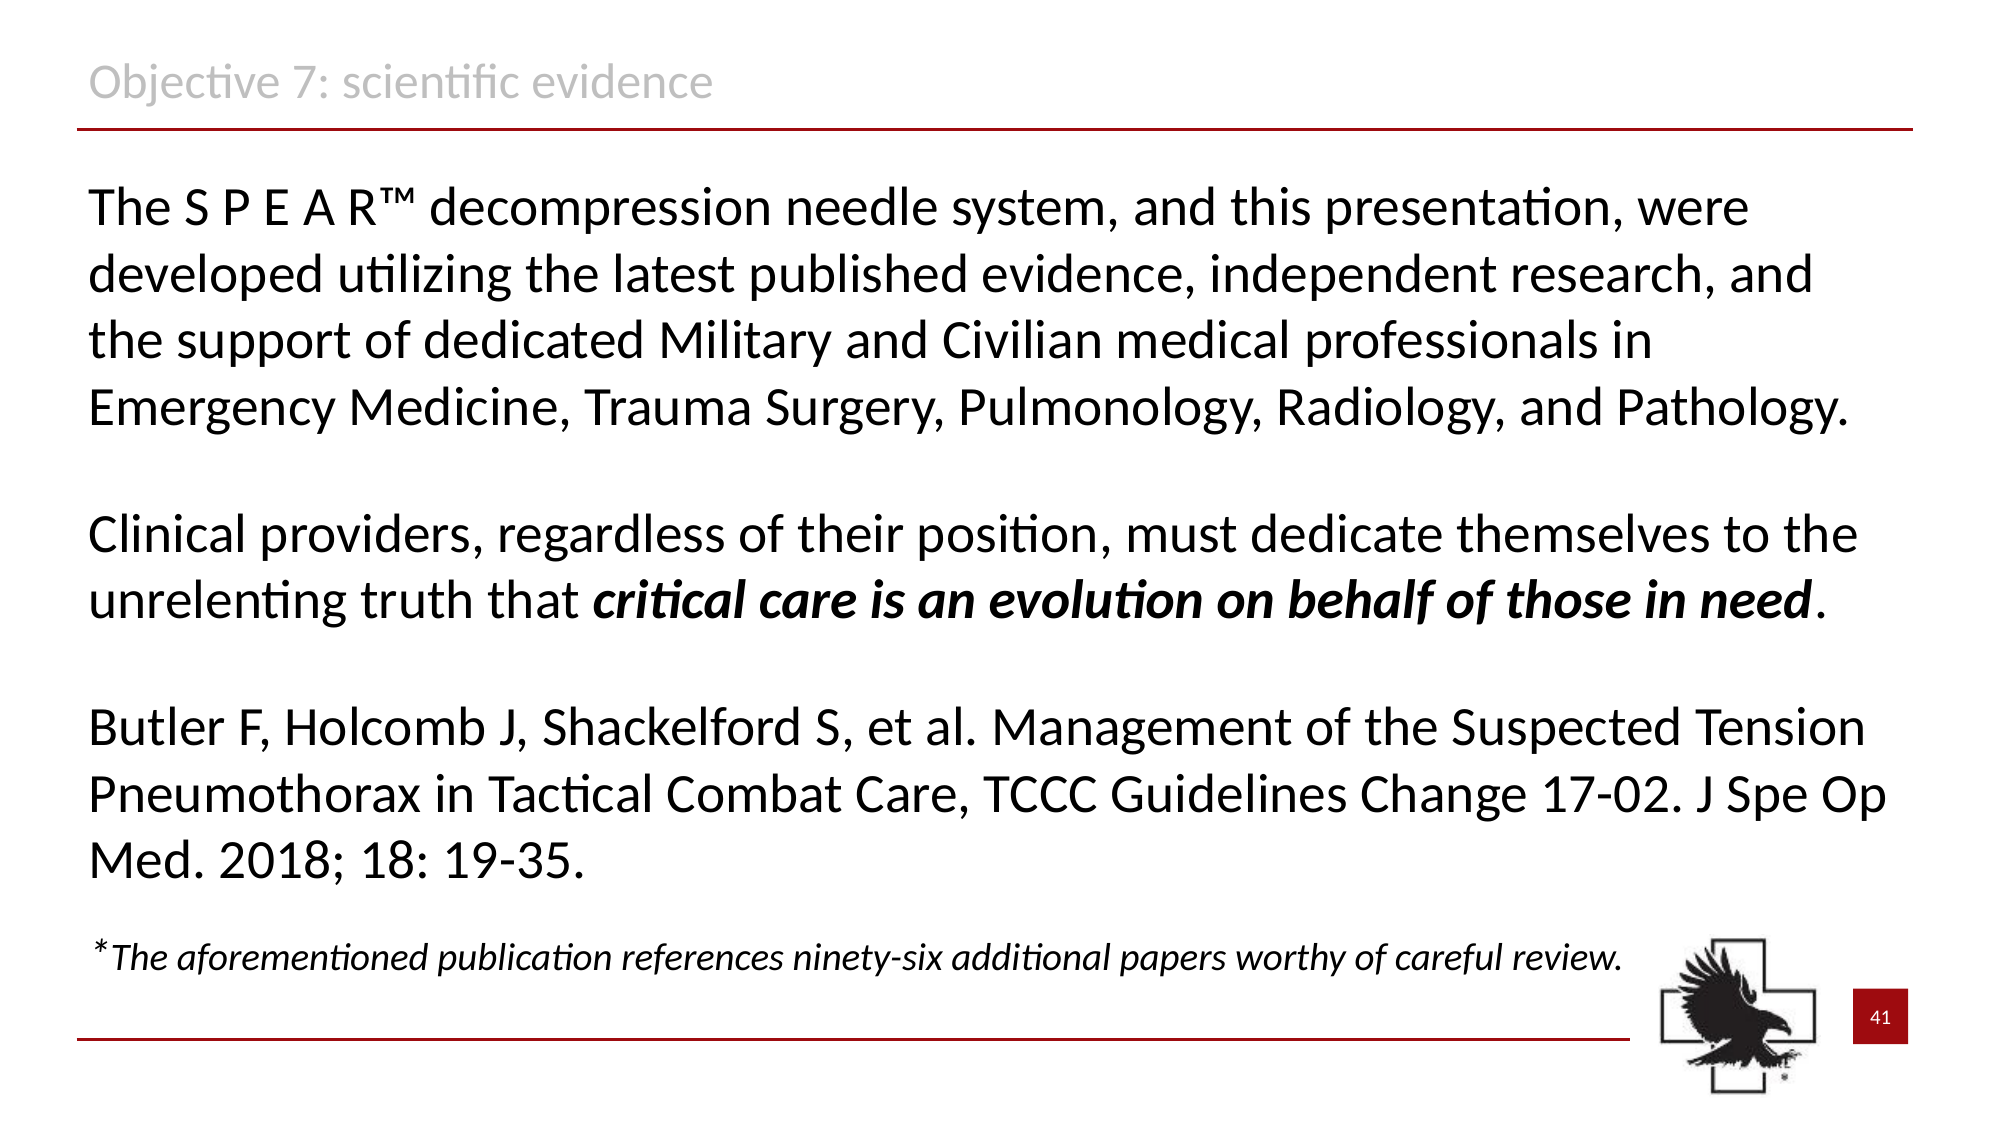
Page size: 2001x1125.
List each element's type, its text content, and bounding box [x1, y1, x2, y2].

text_box The S P E A R™ decompression needle system, and this presentation, were developed utilizing the latest published evidence, independent research, and the support of dedicated Military and Civilian medical professionals in Emergency Medicine, Trauma Surgery, Pulmonology, Radiology, and Pathology. Clinical providers, regardless of their position, must dedicate themselves to the unrelenting truth that critical care is an evolution on behalf of those in need. Butler F, Holcomb J, Shackelford S, et al. Management of the Suspected Tension Pneumothorax in Tactical Combat Care, TCCC Guidelines Change 17-02. J Spe Op Med. 2018; 18: 19-35. *The aforementioned publication references ninety-six additional papers worthy of careful review. [73, 162, 1914, 1054]
text_box Objective 7: scientific evidence [73, 40, 774, 116]
picture [1658, 1054, 1821, 1098]
